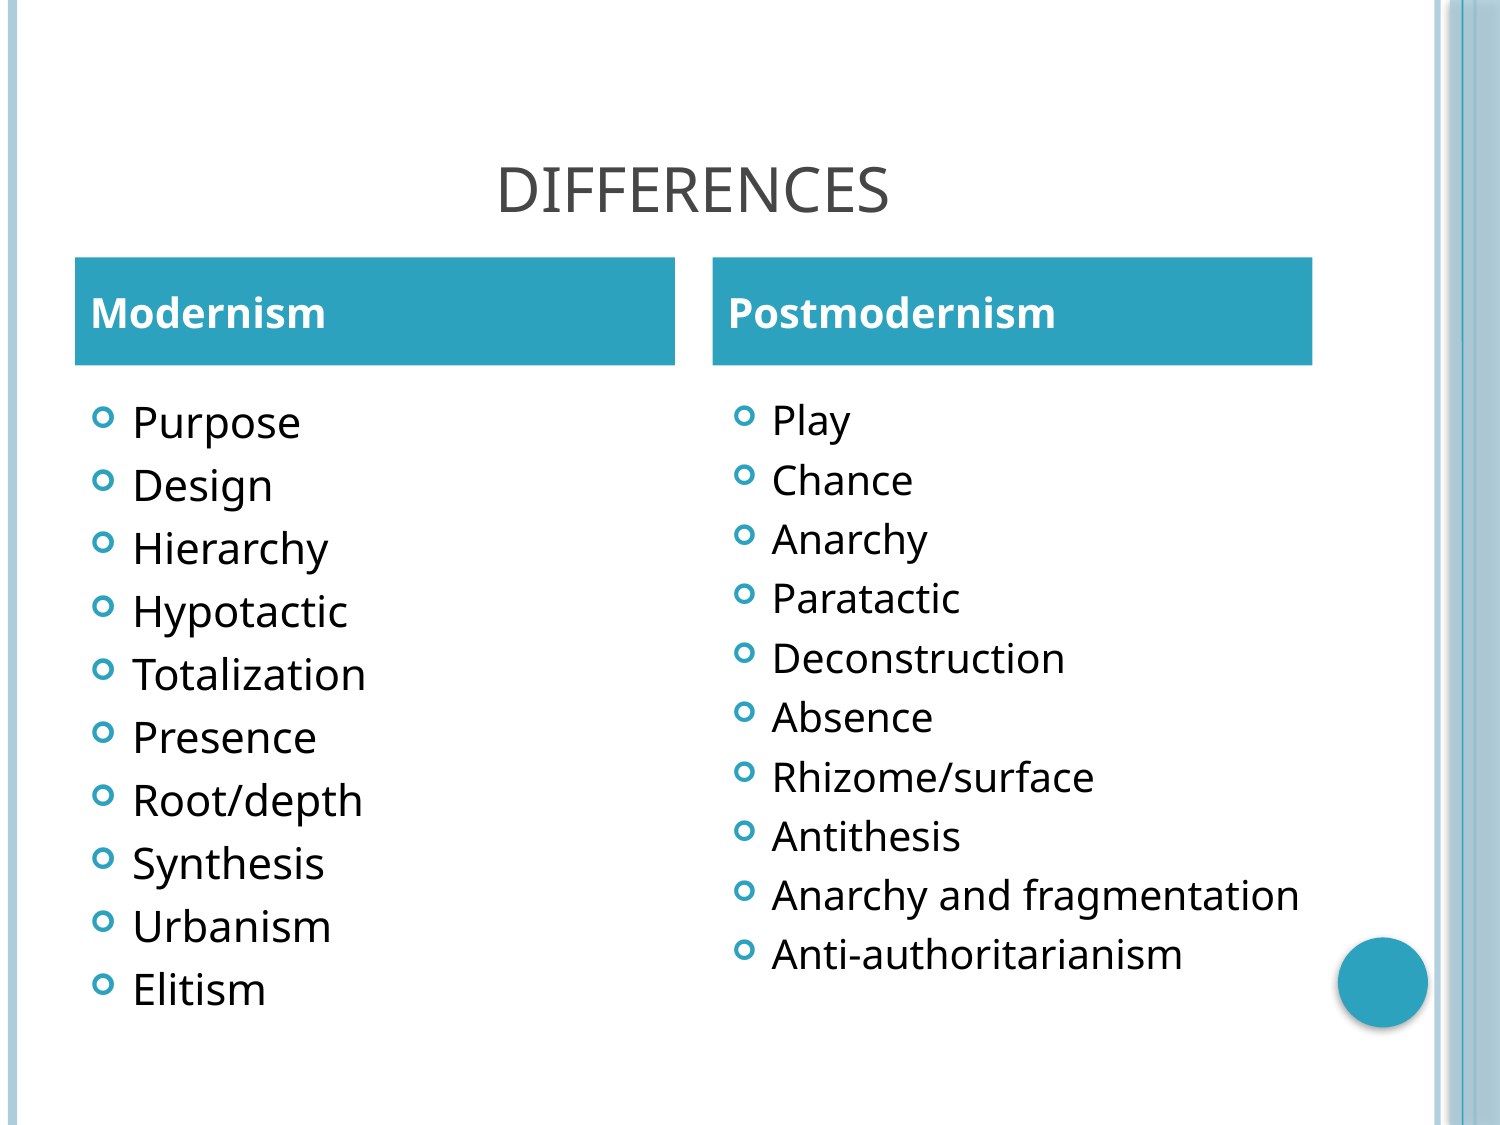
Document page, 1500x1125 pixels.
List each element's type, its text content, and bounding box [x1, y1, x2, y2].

list Purpose Design Hierarchy Hypotactic Totalization Presence Root/depth Synthesis Urbanism Elitism [75, 387, 675, 1025]
title Differences [75, 44, 1313, 233]
list Modernism [75, 257, 675, 366]
list Play Chance Anarchy Paratactic Deconstruction Absence Rhizome/surface Antithesis Anarchy and fragmentation Anti-authoritarianism [717, 387, 1318, 1025]
list Postmodernism [712, 257, 1313, 366]
